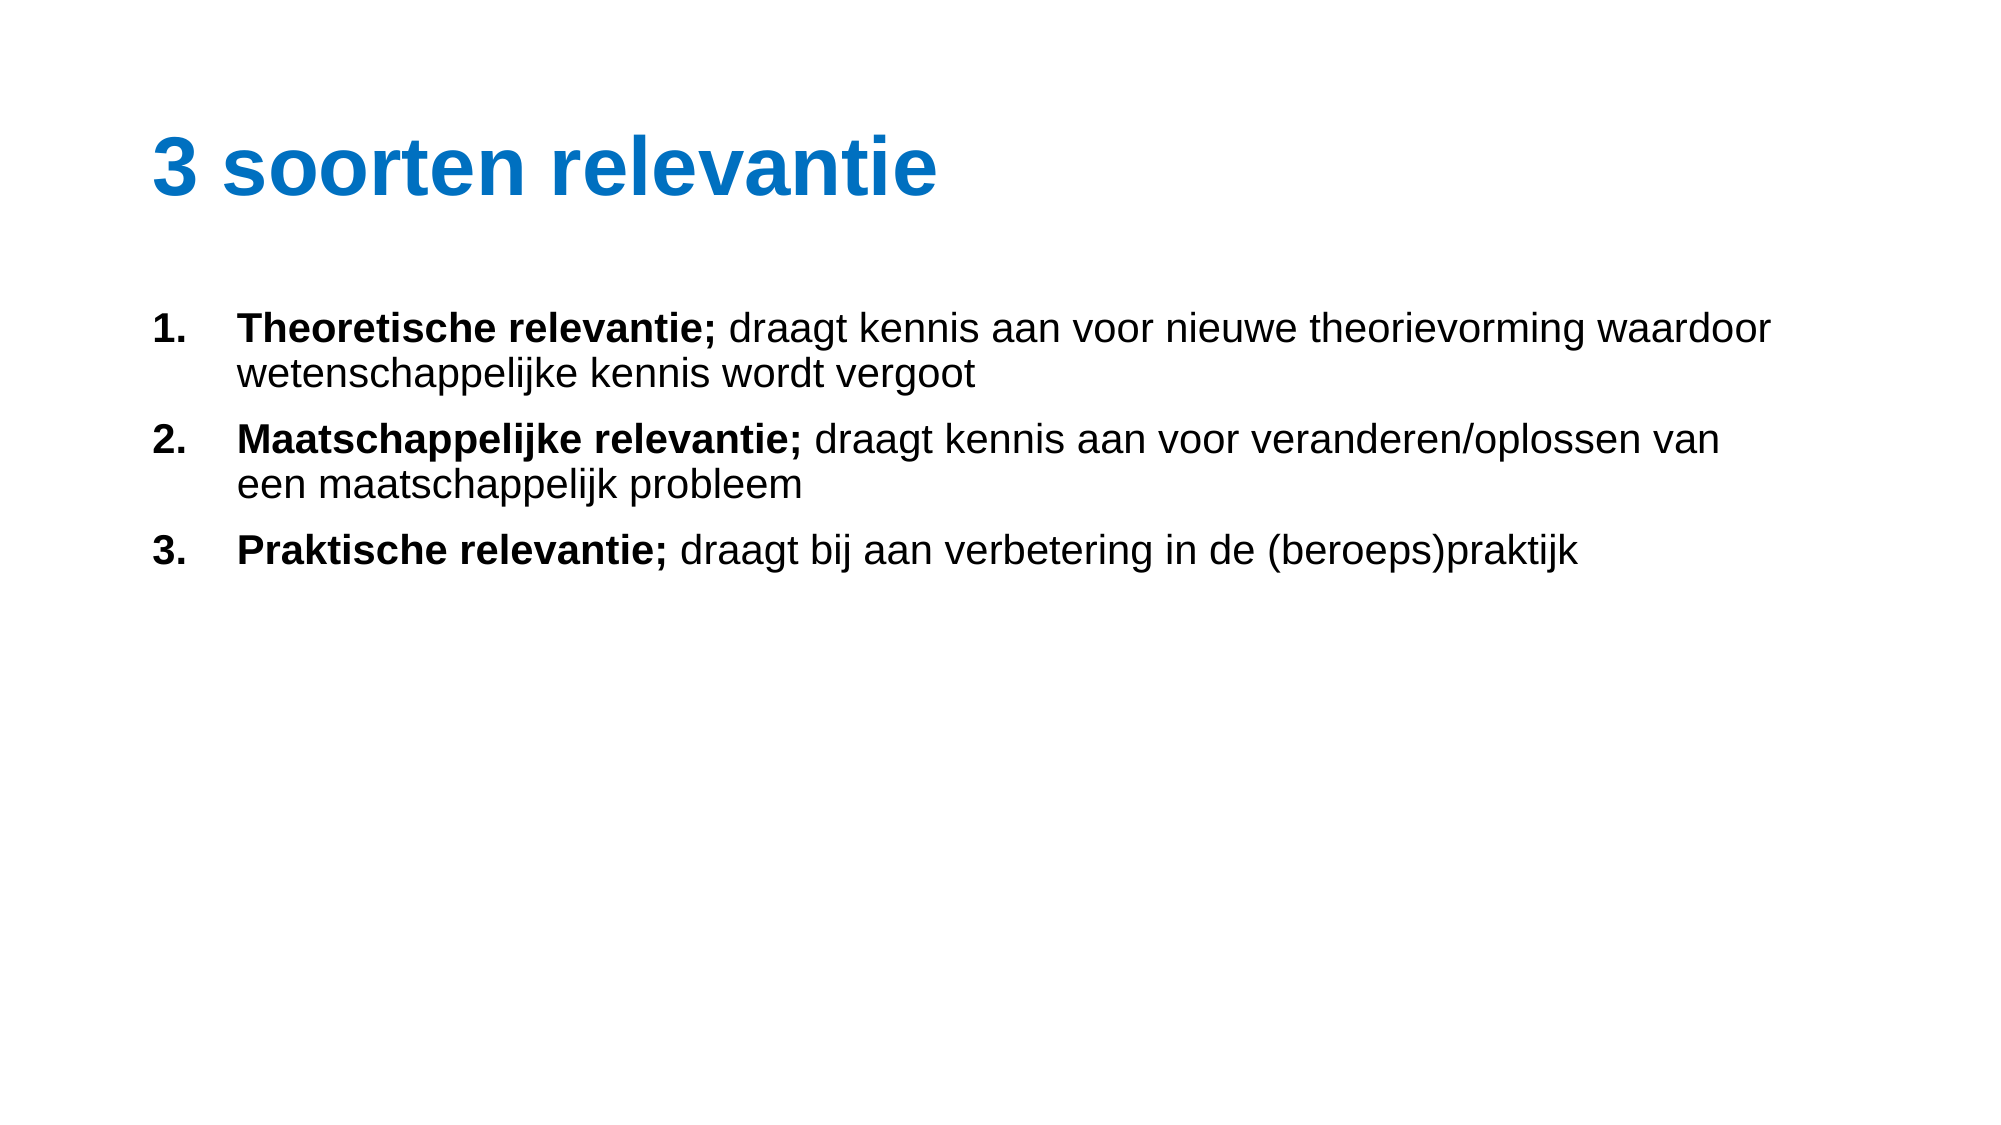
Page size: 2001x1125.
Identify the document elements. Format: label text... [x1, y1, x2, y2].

title 3 soorten relevantie [137, 59, 1863, 278]
list Theoretische relevantie; draagt kennis aan voor nieuwe theorievorming waardoor wetenschappelijke kennis wordt vergoot Maatschappelijke relevantie; draagt kennis aan voor veranderen/oplossen van een maatschappelijk probleem Praktische relevantie; draagt bij aan verbetering in de (beroeps)praktijk [137, 299, 1863, 1014]
